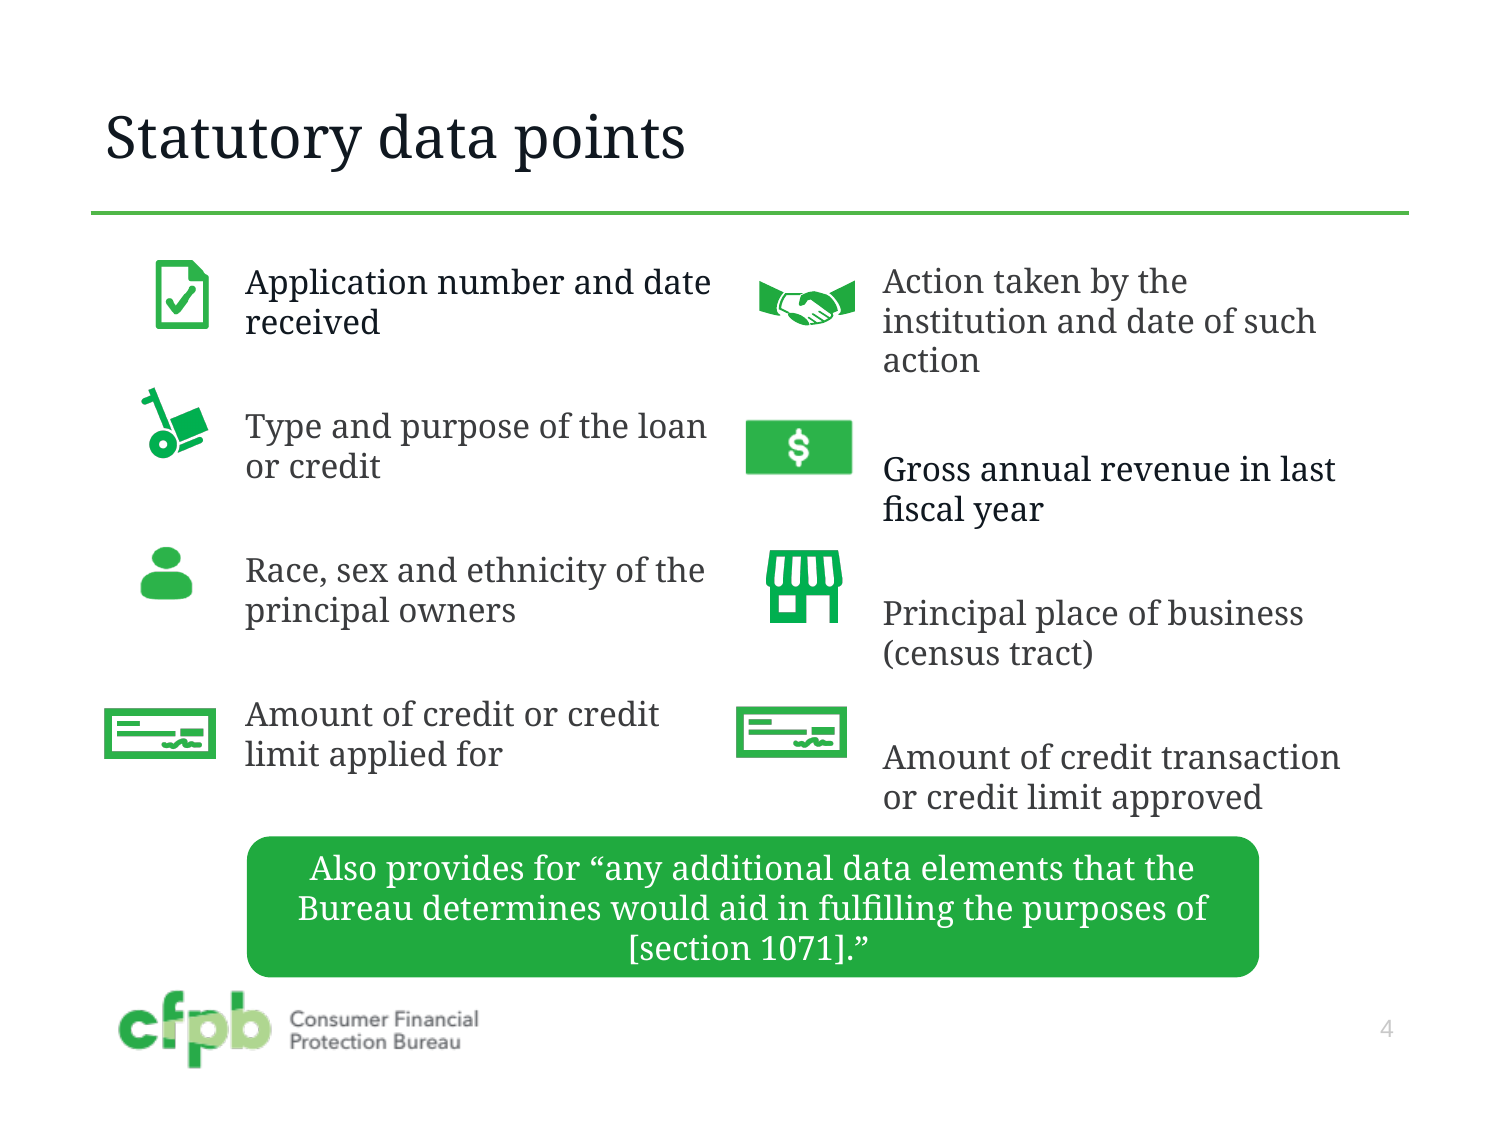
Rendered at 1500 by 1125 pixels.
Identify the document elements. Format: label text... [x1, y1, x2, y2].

picture [143, 256, 220, 332]
text_box [759, 280, 855, 326]
footer 4 [934, 997, 1410, 1058]
picture [752, 535, 855, 638]
title Statutory data points [90, 74, 1410, 197]
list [127, 376, 216, 465]
list Application number and date received Type and purpose of the loan or credit Race, sex and ethnicity of the principal owners Amount of credit or credit limit applied for [89, 254, 726, 944]
picture [731, 671, 852, 793]
text_box Also provides for “any additional data elements that the Bureau determines would aid in fulfilling the purposes of [section 1071].” [244, 834, 1262, 980]
text_box Action taken by the institution and date of such action Gross annual revenue in last fiscal year Principal place of business (census tract) Amount of credit transaction or credit limit approved [726, 252, 1375, 942]
picture [740, 389, 858, 506]
picture [128, 544, 204, 602]
picture [99, 673, 221, 794]
